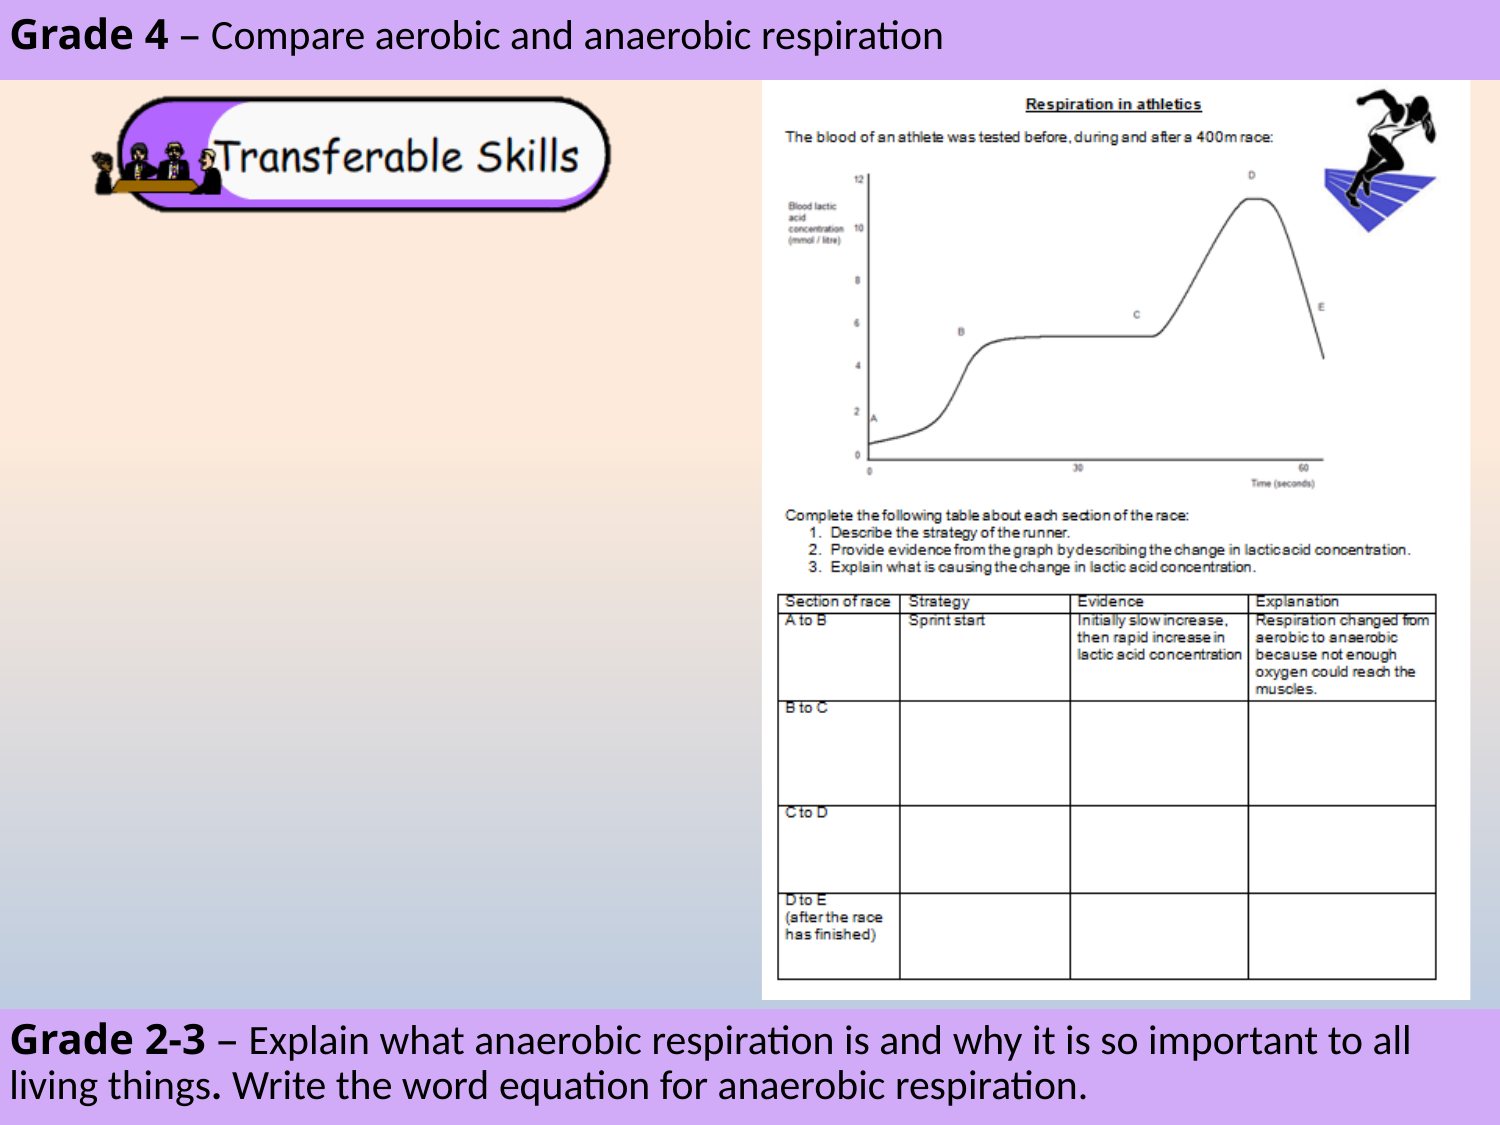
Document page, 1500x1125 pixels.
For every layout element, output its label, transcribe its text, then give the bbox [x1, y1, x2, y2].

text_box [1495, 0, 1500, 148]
text_box [0, 148, 1500, 1066]
text_box Grade 2-3 – Explain what anaerobic respiration is and why it is so important to all living things. Write the word equation for anaerobic respiration. [0, 1011, 1495, 1125]
picture [761, 66, 1471, 1000]
picture [88, 89, 617, 225]
text_box Grade 4 – Compare aerobic and anaerobic respiration [0, 0, 1495, 175]
